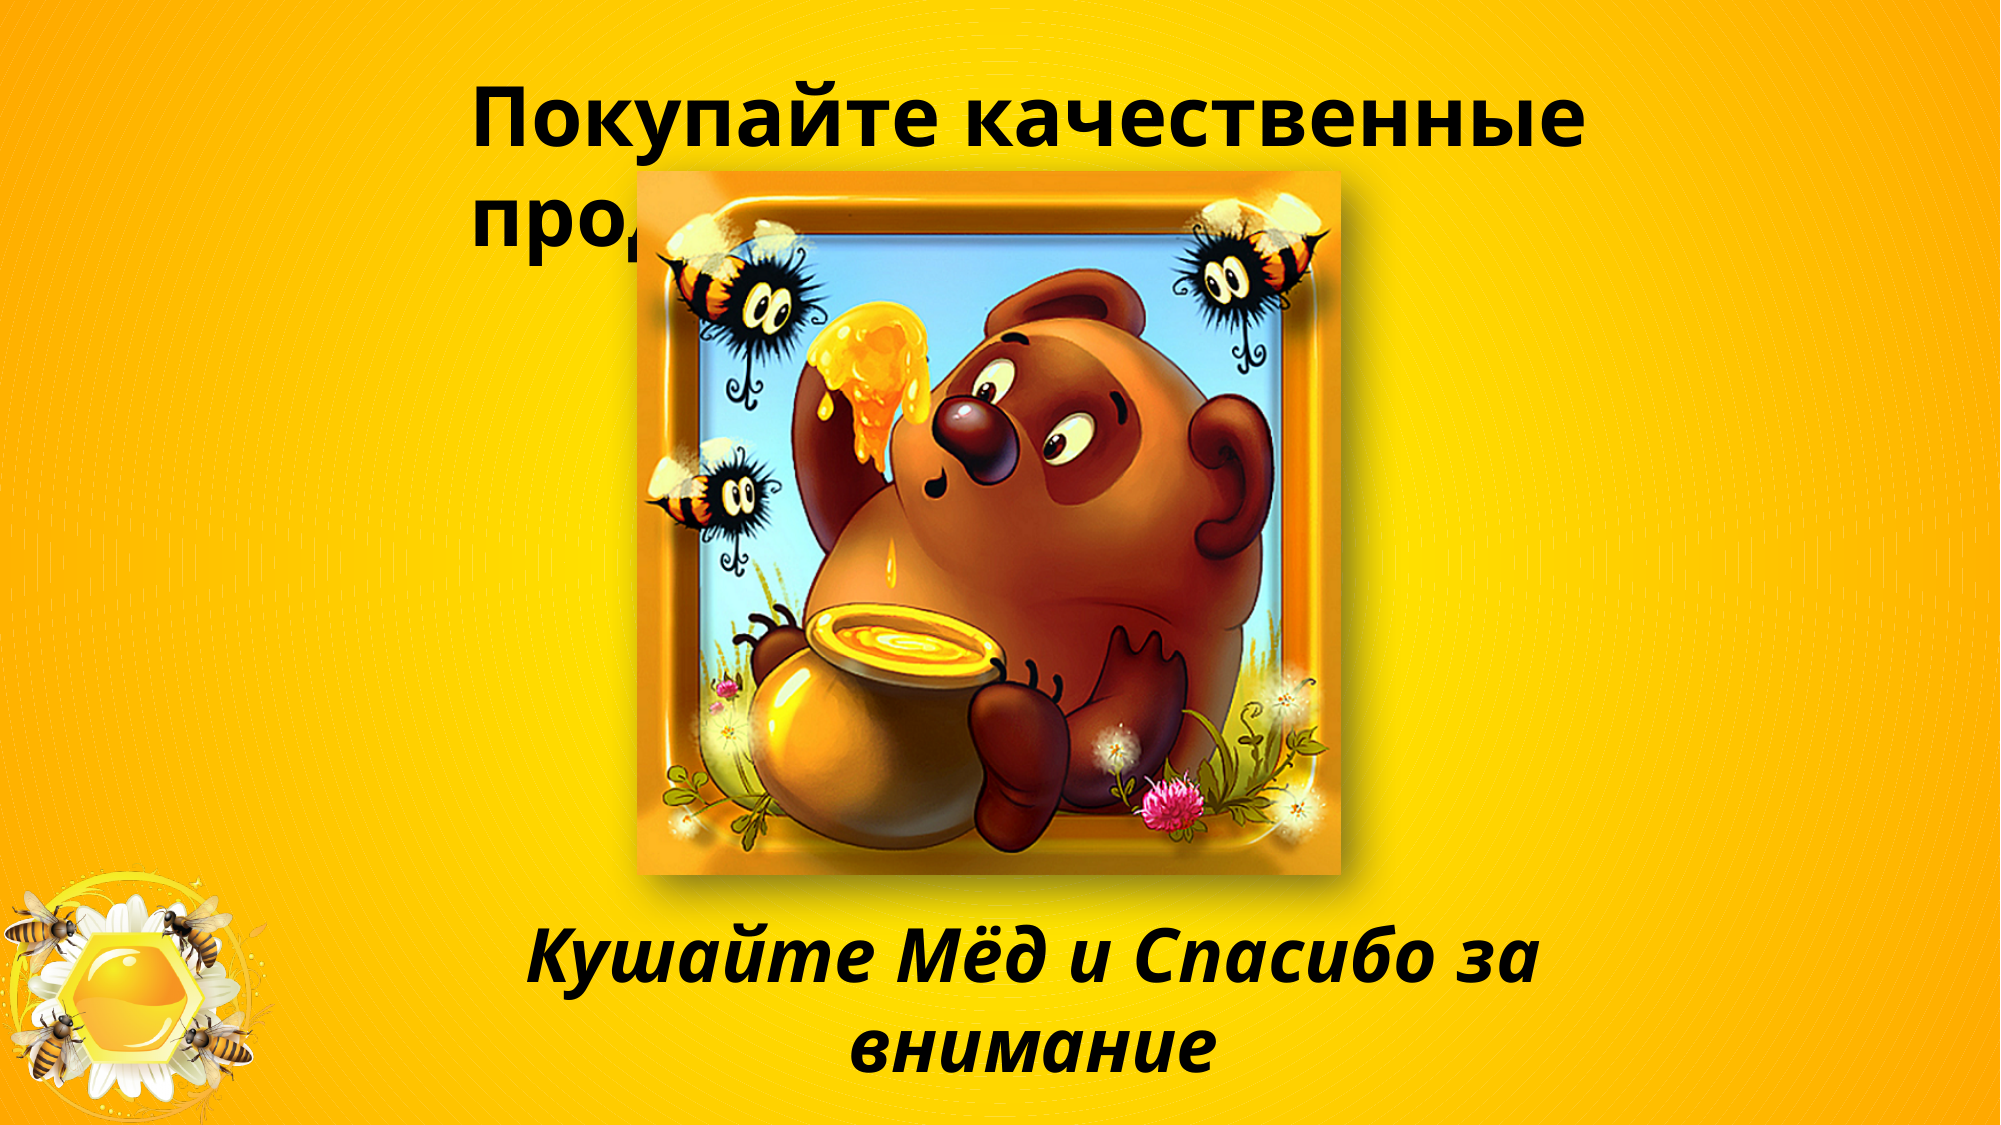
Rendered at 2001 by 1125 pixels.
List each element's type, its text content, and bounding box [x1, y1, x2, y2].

text_box Покупайте качественные продукты [454, 55, 1796, 271]
text_box Кушайте Мёд и Спасибо за внимание [440, 899, 1627, 1095]
picture [0, 863, 276, 1125]
picture [637, 171, 1341, 875]
